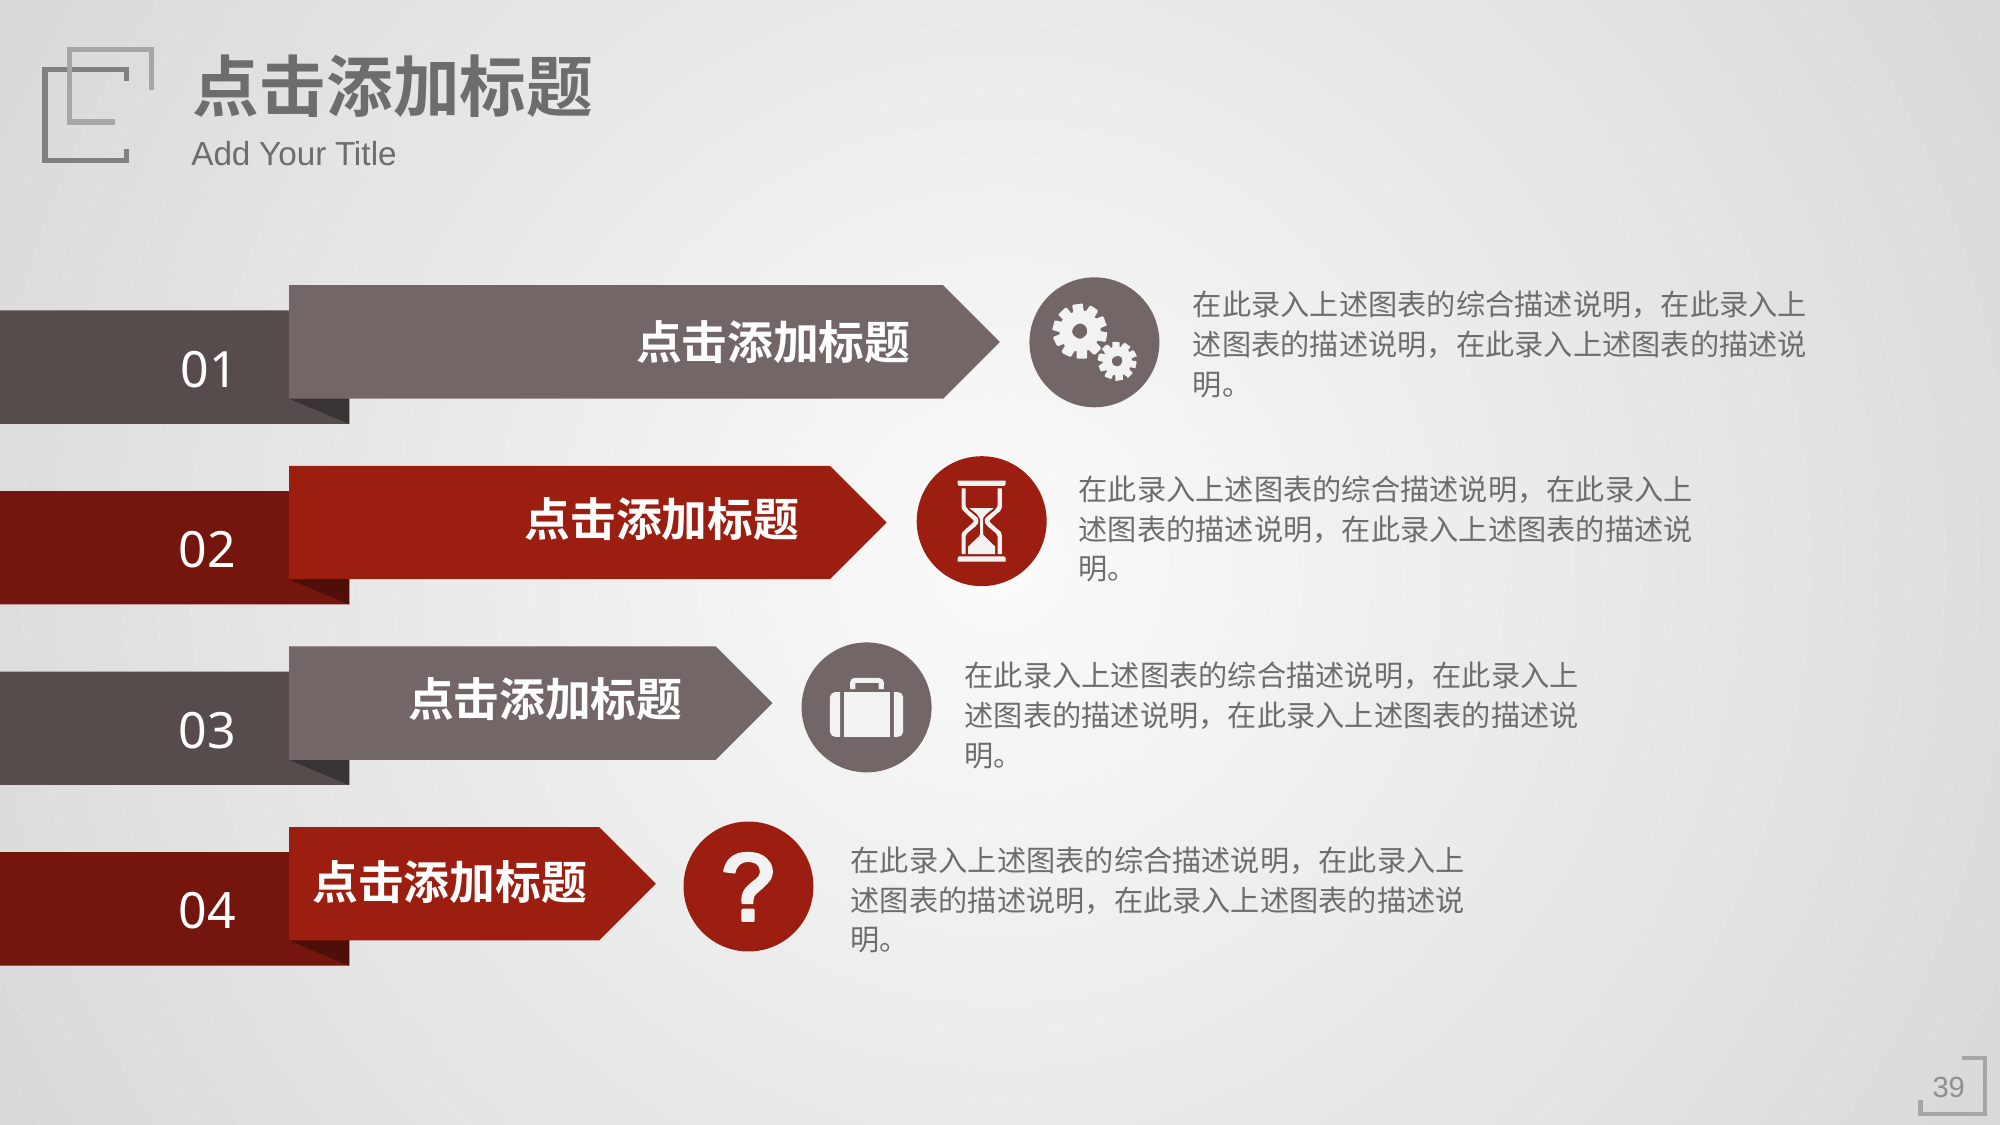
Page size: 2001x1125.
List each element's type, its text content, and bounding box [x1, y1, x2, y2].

text_box 在此录入上述图表的综合描述说明，在此录入上述图表的描述说明，在此录入上述图表的描述说明。 [949, 644, 1614, 780]
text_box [916, 456, 1047, 587]
text_box [288, 464, 888, 581]
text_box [683, 821, 814, 952]
text_box 点击添加标题 [209, 845, 603, 916]
text_box [288, 826, 658, 942]
text_box 在此录入上述图表的综合描述说明，在此录入上述图表的描述说明，在此录入上述图表的描述说明。 [835, 829, 1500, 965]
text_box 点击添加标题 [532, 306, 926, 377]
text_box 点击添加标题 [421, 483, 815, 554]
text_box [0, 310, 350, 424]
text_box Add Your Title [176, 124, 555, 180]
text_box 点击添加标题 [304, 662, 698, 733]
text_box 点击添加标题 [177, 36, 609, 132]
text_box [801, 642, 932, 773]
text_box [0, 671, 350, 785]
text_box [288, 645, 775, 761]
text_box 在此录入上述图表的综合描述说明，在此录入上述图表的描述说明，在此录入上述图表的描述说明。 [1177, 274, 1842, 409]
text_box [288, 284, 1002, 400]
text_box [0, 491, 350, 605]
text_box 在此录入上述图表的综合描述说明，在此录入上述图表的描述说明，在此录入上述图表的描述说明。 [1063, 458, 1728, 594]
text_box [1029, 277, 1160, 408]
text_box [0, 852, 350, 966]
